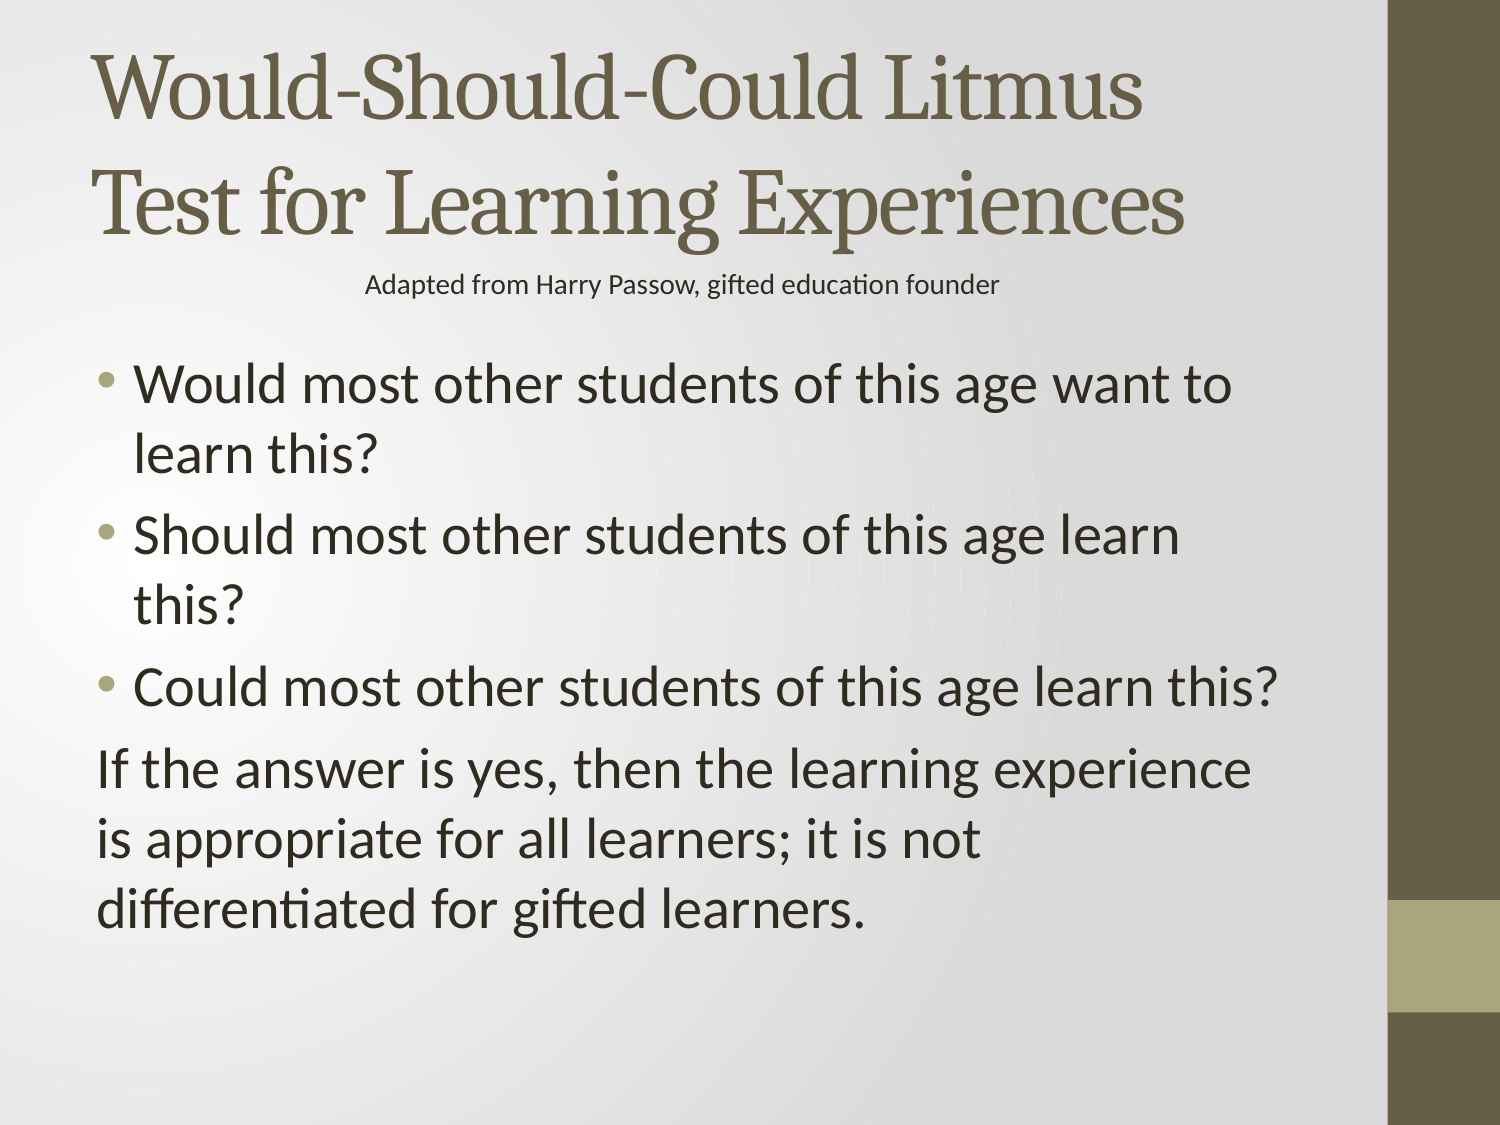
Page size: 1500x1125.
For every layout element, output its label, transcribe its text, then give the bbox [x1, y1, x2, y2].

title Would-Should-Could Litmus Test for Learning Experiences [75, 45, 1325, 233]
list Would most other students of this age want to learn this? Should most other students of this age learn this? Could most other students of this age learn this? If the answer is yes, then the learning experience is appropriate for all learners; it is not differentiated for gifted learners. [62, 337, 1313, 1125]
text_box Adapted from Harry Passow, gifted education founder [350, 249, 1138, 355]
